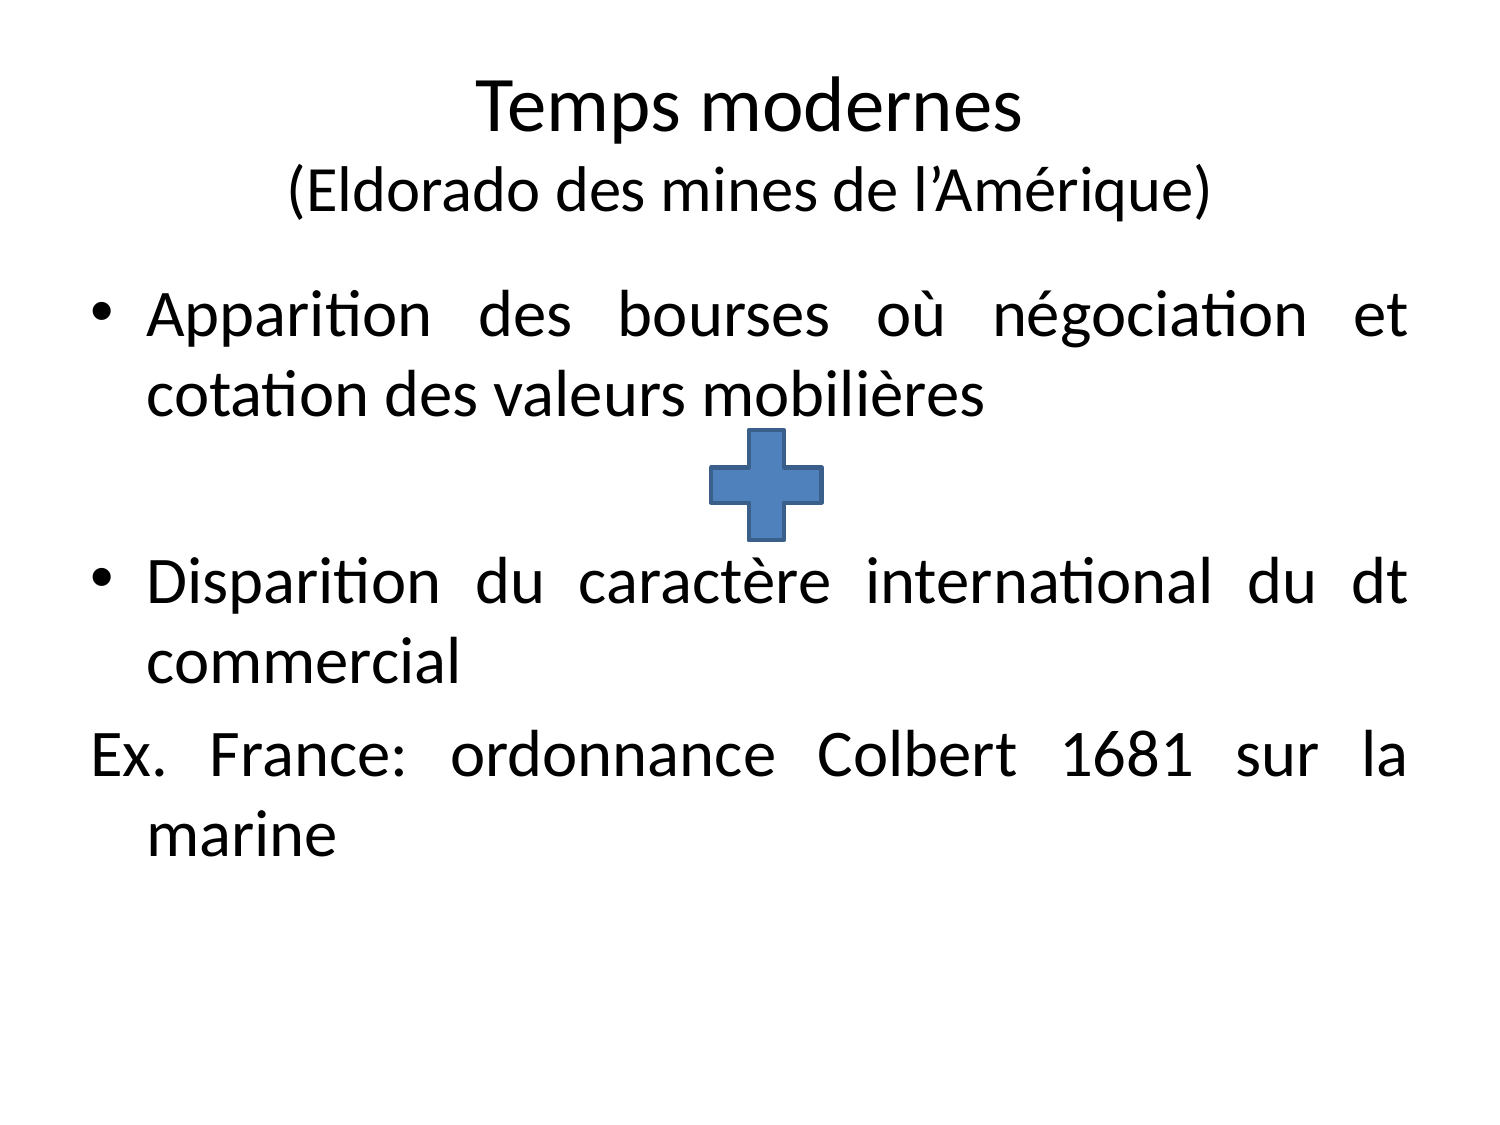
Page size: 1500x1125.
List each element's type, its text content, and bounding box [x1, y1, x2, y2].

title Temps modernes (Eldorado des mines de l’Amérique) [75, 45, 1425, 233]
text_box [709, 428, 824, 542]
list Apparition des bourses où négociation et cotation des valeurs mobilières Disparition du caractère international du dt commercial Ex. France: ordonnance Colbert 1681 sur la marine [75, 262, 1425, 1005]
